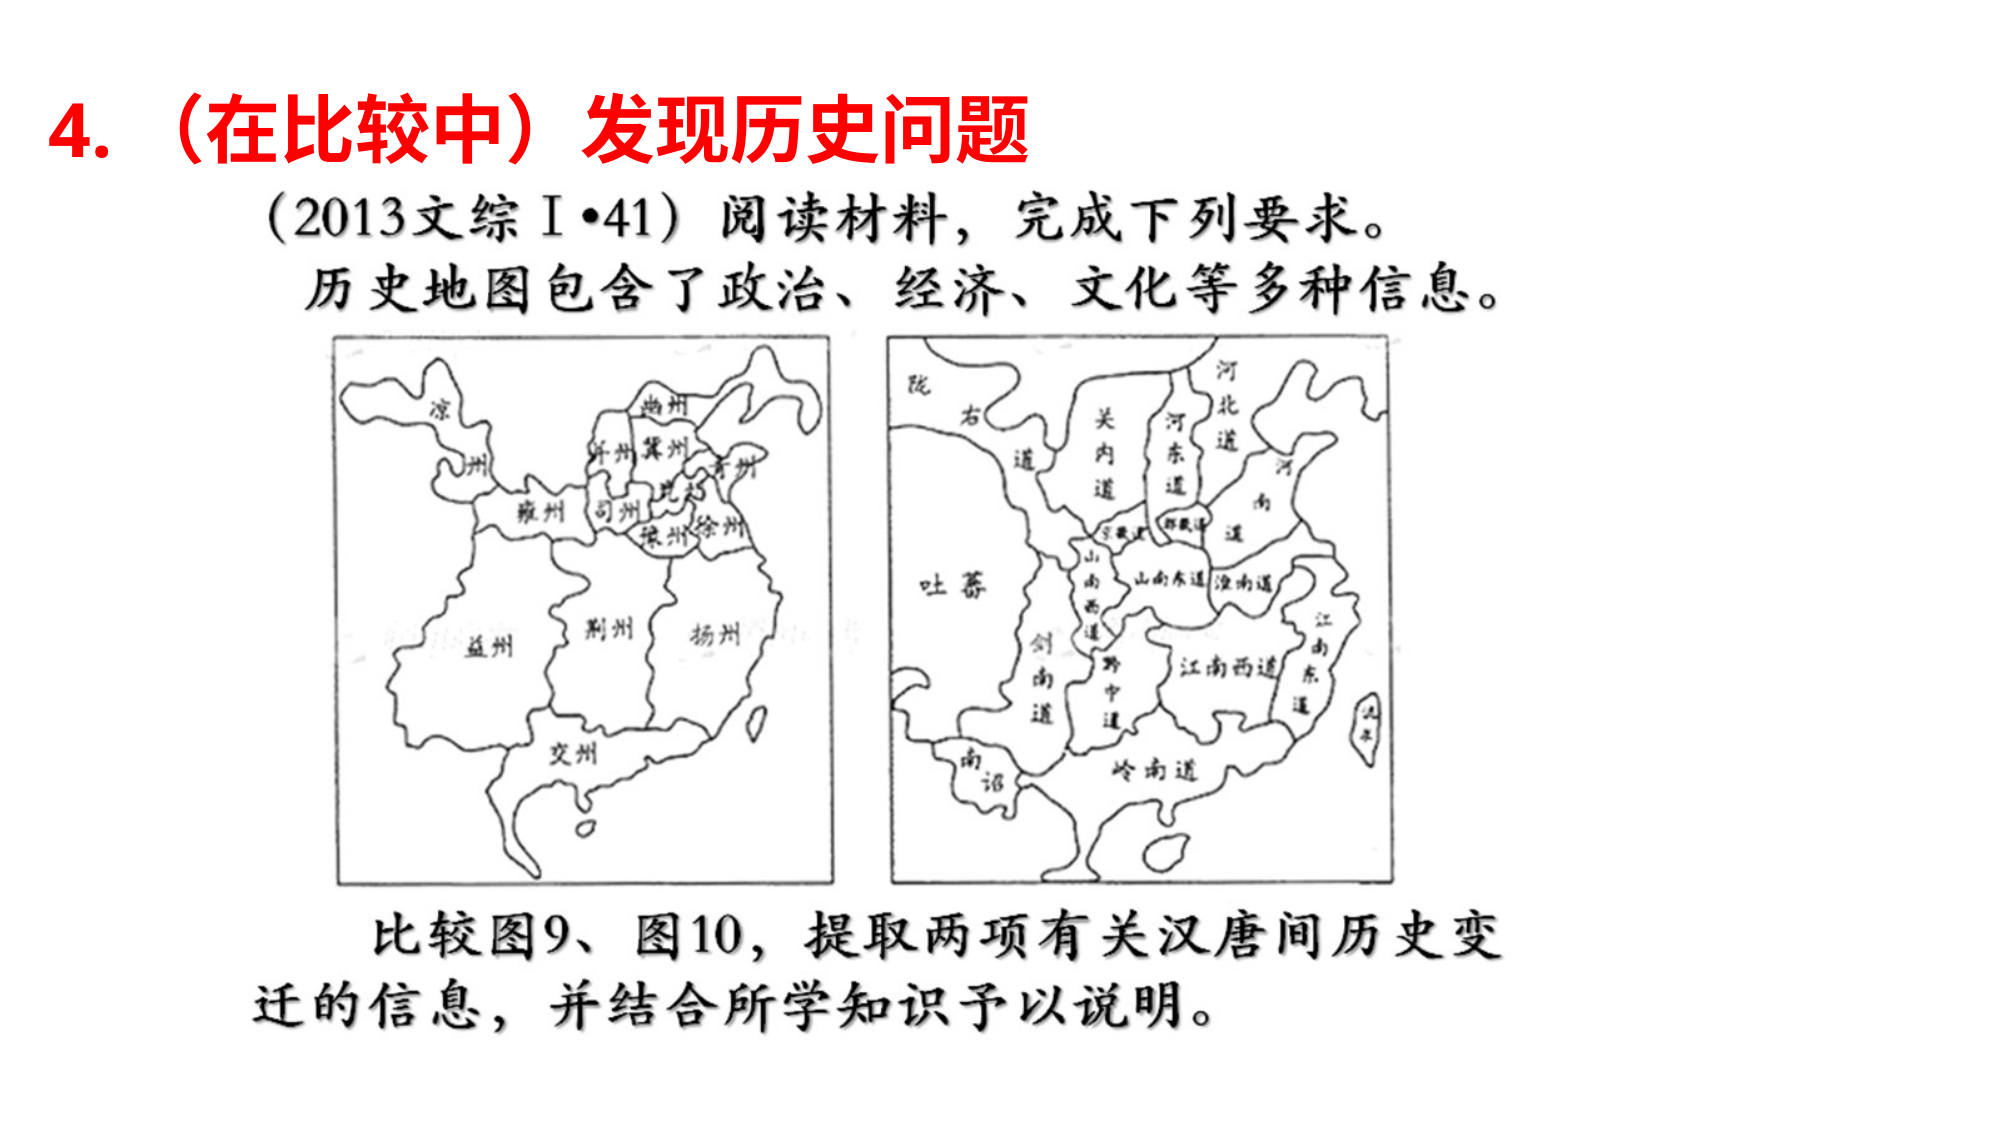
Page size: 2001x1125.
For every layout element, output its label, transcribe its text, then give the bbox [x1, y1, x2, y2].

text_box 4.（在比较中）发现历史问题 [33, 74, 1046, 180]
picture [238, 180, 1517, 1041]
